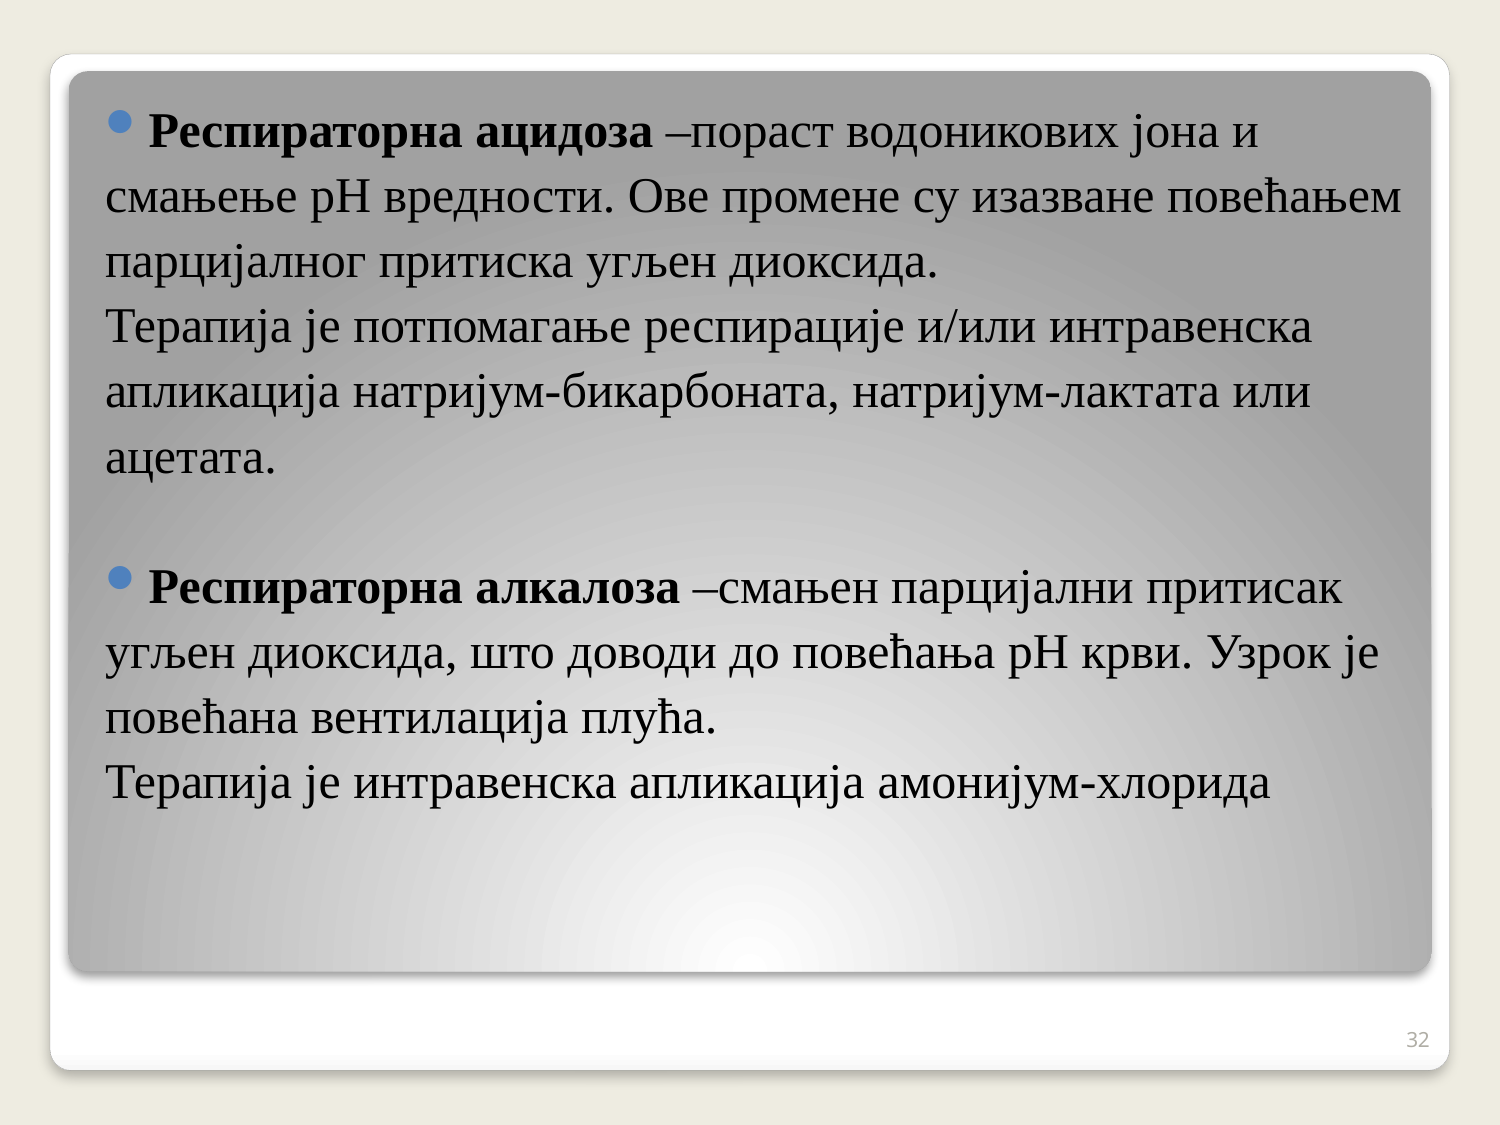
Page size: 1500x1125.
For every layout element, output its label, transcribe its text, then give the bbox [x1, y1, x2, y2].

slide_number 32 [1369, 1002, 1445, 1063]
list Респираторна ацидоза –пораст водоникових јона и смањење pH вредности. Ове промене су изазване повећањем парцијалног притиска угљен диоксида. Терапија је потпомагање респирације и/или интравенска апликација натријум-бикарбоната, натријум-лактата или ацетата. Респираторна алкалоза –смањен парцијални притисак угљен диоксида, што доводи до повећања pH крви. Узрок је повећана вентилација плућа. Терапија је интравенска апликација амонијум-хлорида [75, 82, 1434, 1086]
